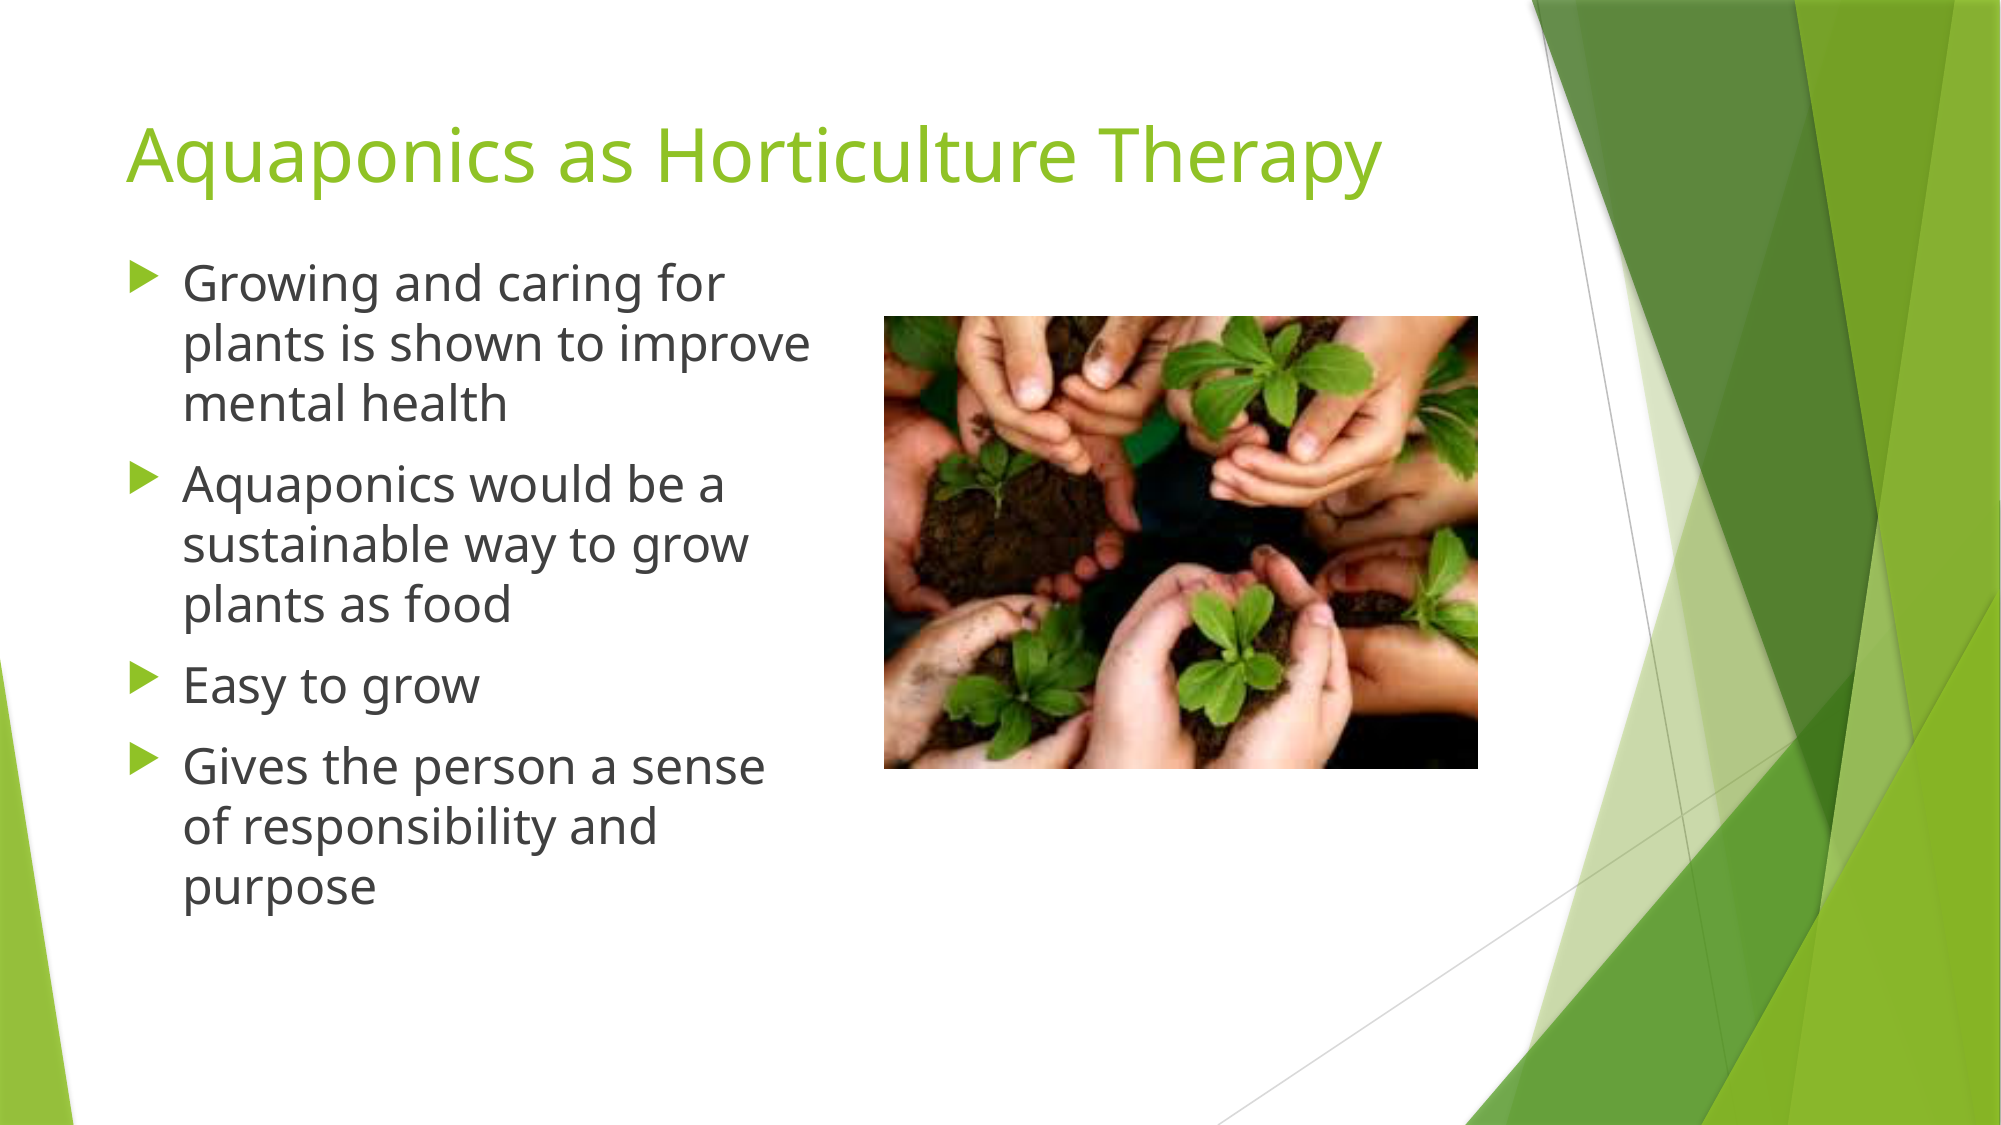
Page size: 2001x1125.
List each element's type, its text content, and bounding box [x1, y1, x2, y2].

list Growing and caring for plants is shown to improve mental health Aquaponics would be a sustainable way to grow plants as food Easy to grow Gives the person a sense of responsibility and purpose [111, 244, 841, 992]
picture [884, 316, 1479, 770]
title Aquaponics as Horticulture Therapy [111, 99, 1522, 317]
